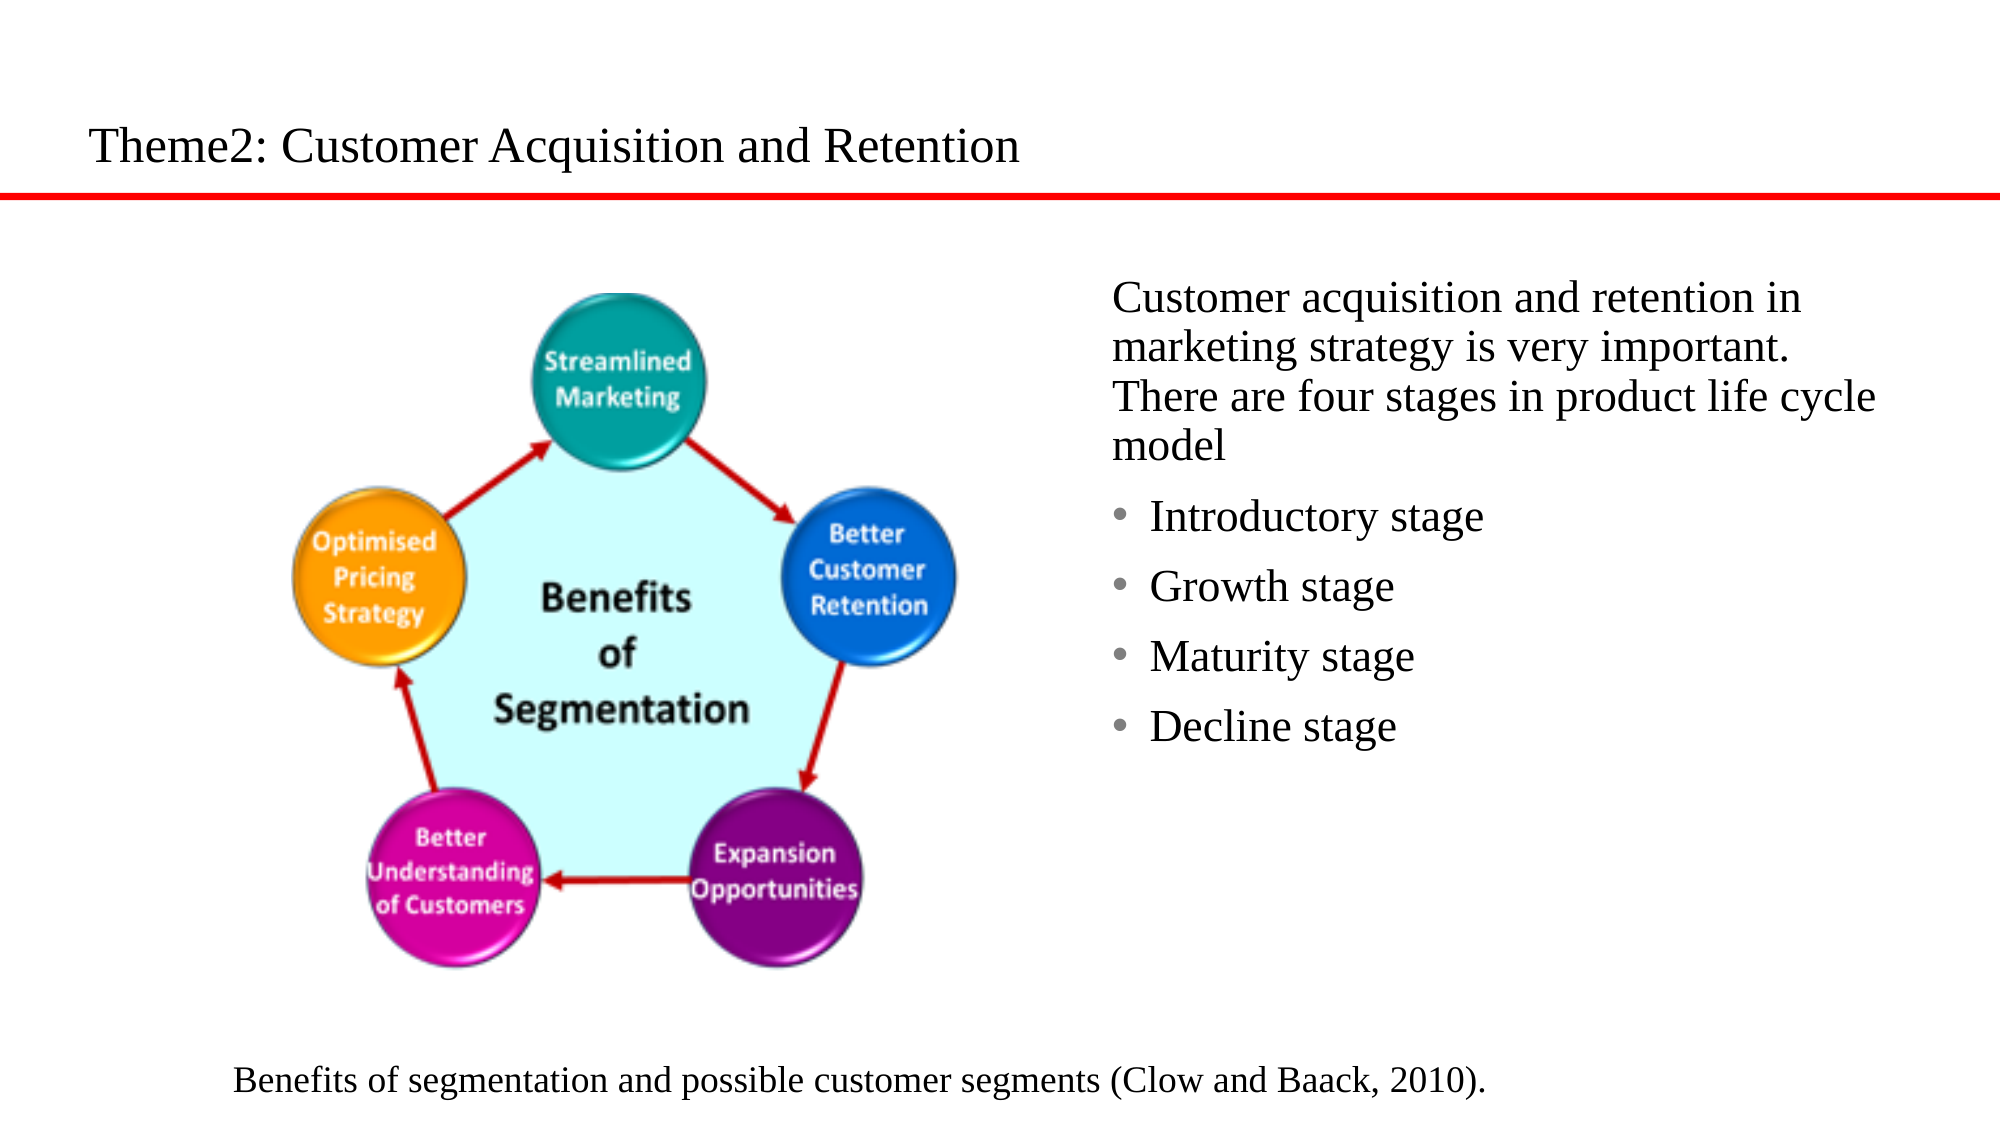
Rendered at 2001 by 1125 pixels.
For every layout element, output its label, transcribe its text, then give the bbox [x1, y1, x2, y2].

picture [291, 293, 975, 995]
text_box Theme2: Customer Acquisition and Retention [73, 111, 1915, 182]
slide_number Benefits of segmentation and possible customer segments (Clow and Baack, 2010). [179, 1042, 1504, 1114]
list Customer acquisition and retention in marketing strategy is very important. There are four stages in product life cycle model Introductory stage Growth stage Maturity stage Decline stage [1097, 265, 1910, 963]
text_box [0, 192, 2000, 201]
